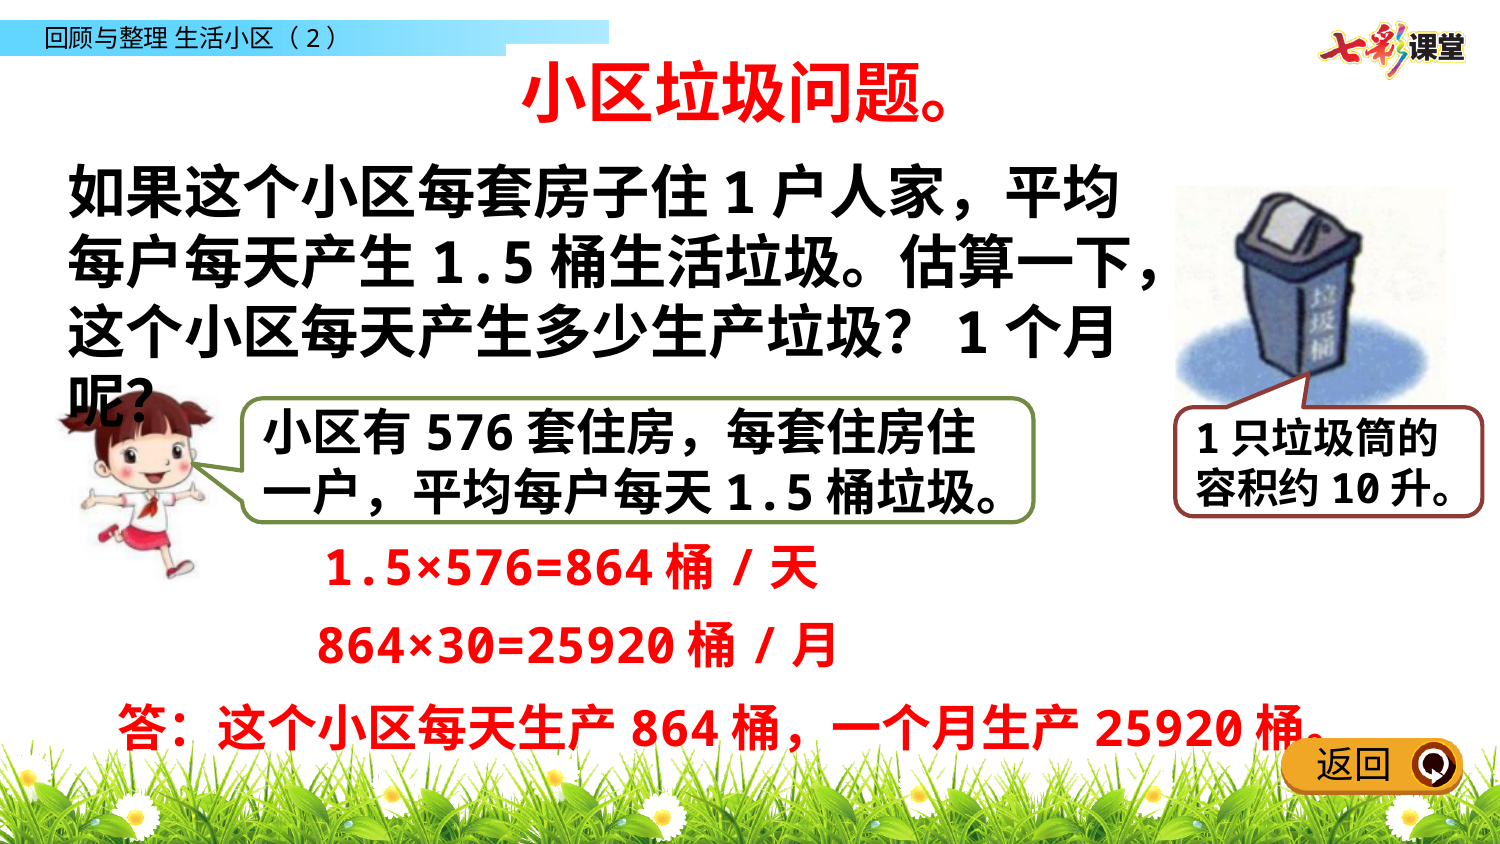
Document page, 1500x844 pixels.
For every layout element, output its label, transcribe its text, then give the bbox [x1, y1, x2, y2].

text_box 答：这个小区每天生产864桶，一个月生产25920桶。 [103, 688, 1341, 764]
text_box 小区有576套住房，每套住房住一户，平均每户每天1.5桶垃圾。 [224, 396, 1036, 525]
text_box 864×30=25920桶/月 [301, 605, 889, 681]
text_box 如果这个小区每套房子住1户人家，平均每户每天产生1.5桶生活垃圾。估算一下，这个小区每天产生多少生产垃圾？1个月呢？ [53, 147, 1176, 442]
picture [1316, 20, 1468, 80]
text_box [1281, 733, 1464, 795]
picture [0, 740, 1500, 844]
picture [1174, 186, 1448, 423]
picture [55, 386, 219, 583]
text_box 1只垃圾筒的容积约10升。 [1173, 405, 1485, 519]
text_box 小区垃圾问题。 [505, 43, 1069, 139]
text_box 1.5×576=864桶/天 [309, 528, 897, 603]
